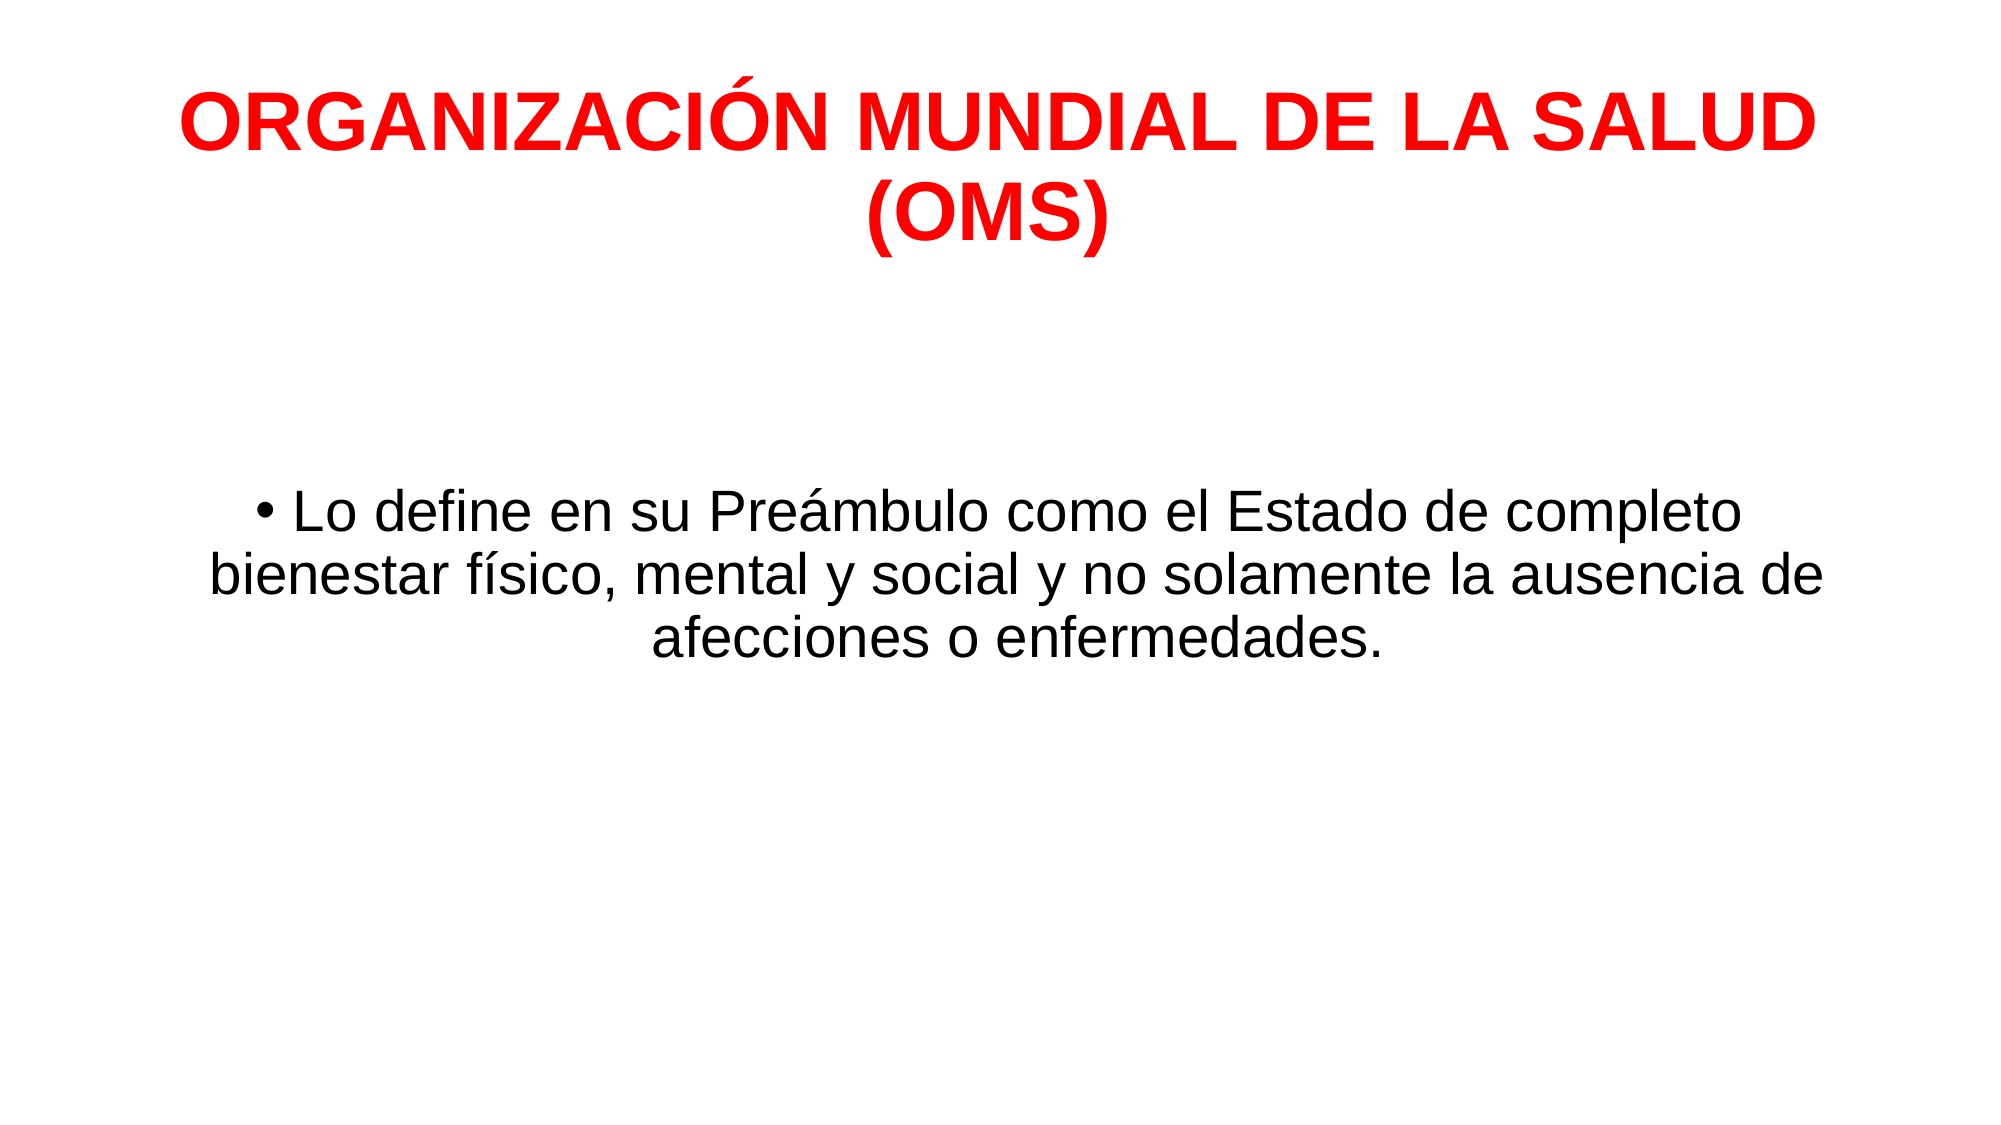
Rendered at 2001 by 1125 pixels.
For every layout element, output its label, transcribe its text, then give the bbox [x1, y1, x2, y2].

list Lo define en su Preámbulo como el Estado de completo bienestar físico, mental y social y no solamente la ausencia de afecciones o enfermedades. [137, 299, 1863, 1014]
title ORGANIZACIÓN MUNDIAL DE LA SALUD (OMS) [137, 59, 1863, 278]
